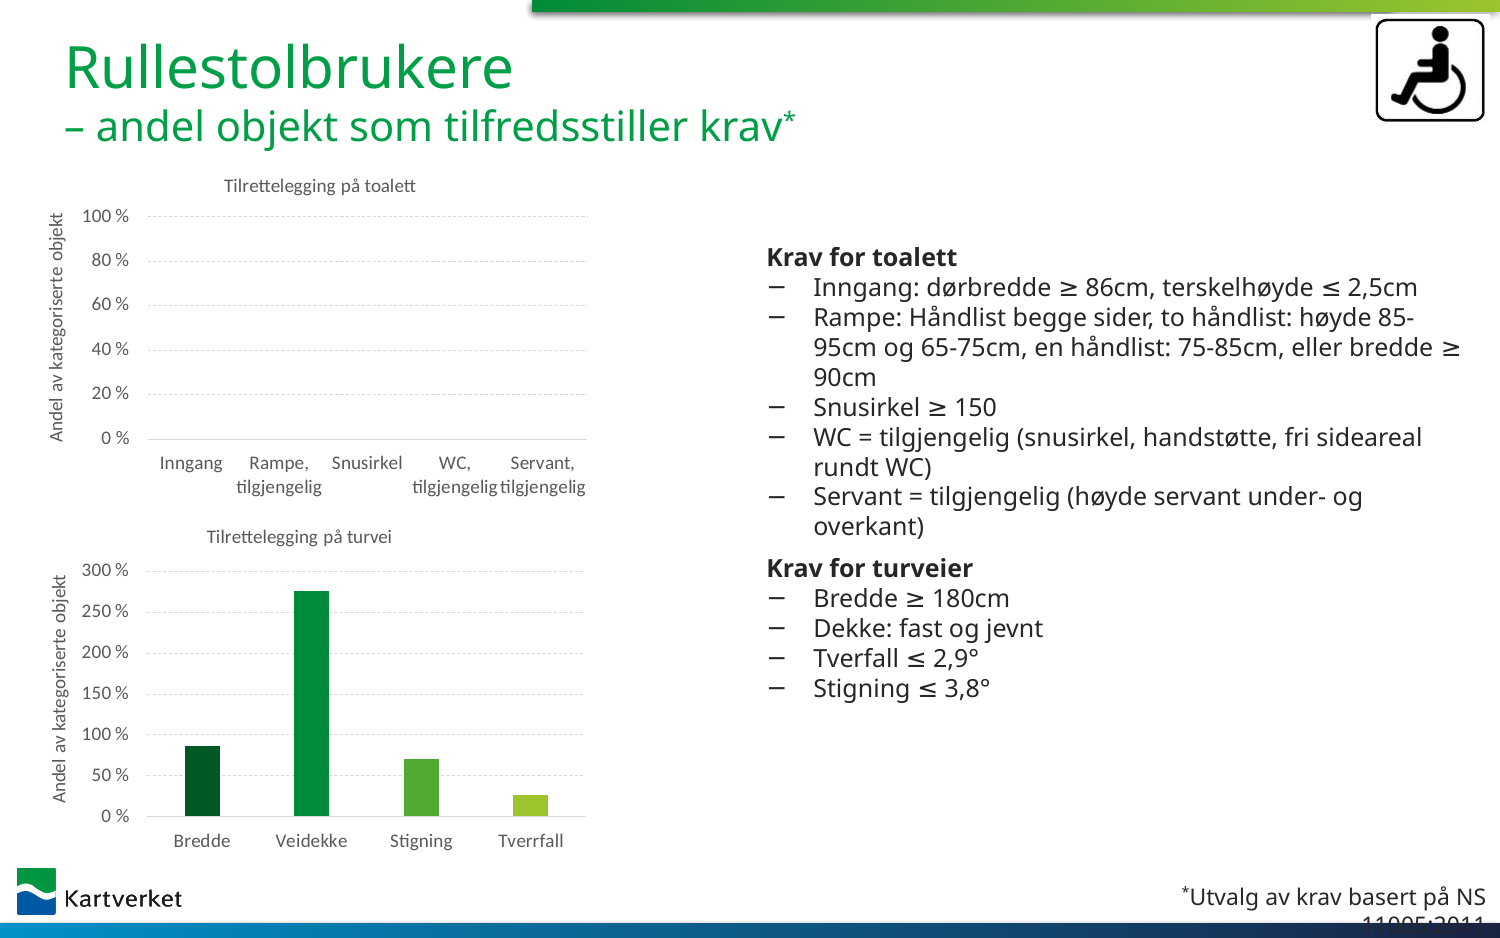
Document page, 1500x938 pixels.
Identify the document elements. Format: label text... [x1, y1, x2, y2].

text_box Krav for turveier Bredde ≥ 180cm Dekke: fast og jevnt Tverfall ≤ 2,9° Stigning ≤ 3,8° [751, 545, 1483, 710]
picture [41, 166, 598, 505]
text_box Rullestolbrukere – andel objekt som tilfredsstiller krav* [49, 14, 1431, 158]
picture [41, 520, 597, 859]
text_box Krav for toalett Inngang: dørbredde ≥ 86cm, terskelhøyde ≤ 2,5cm Rampe: Håndlist begge sider, to håndlist: høyde 85-95cm og 65-75cm, en håndlist: 75-85cm, eller bredde ≥ 90cm Snusirkel ≥ 150 WC = tilgjengelig (snusirkel, handstøtte, fri sideareal rundt WC) Servant = tilgjengelig (høyde servant under- og overkant) [751, 234, 1483, 545]
text_box *Utvalg av krav basert på NS 11005:2011 [1068, 873, 1500, 938]
picture [1371, 13, 1491, 127]
